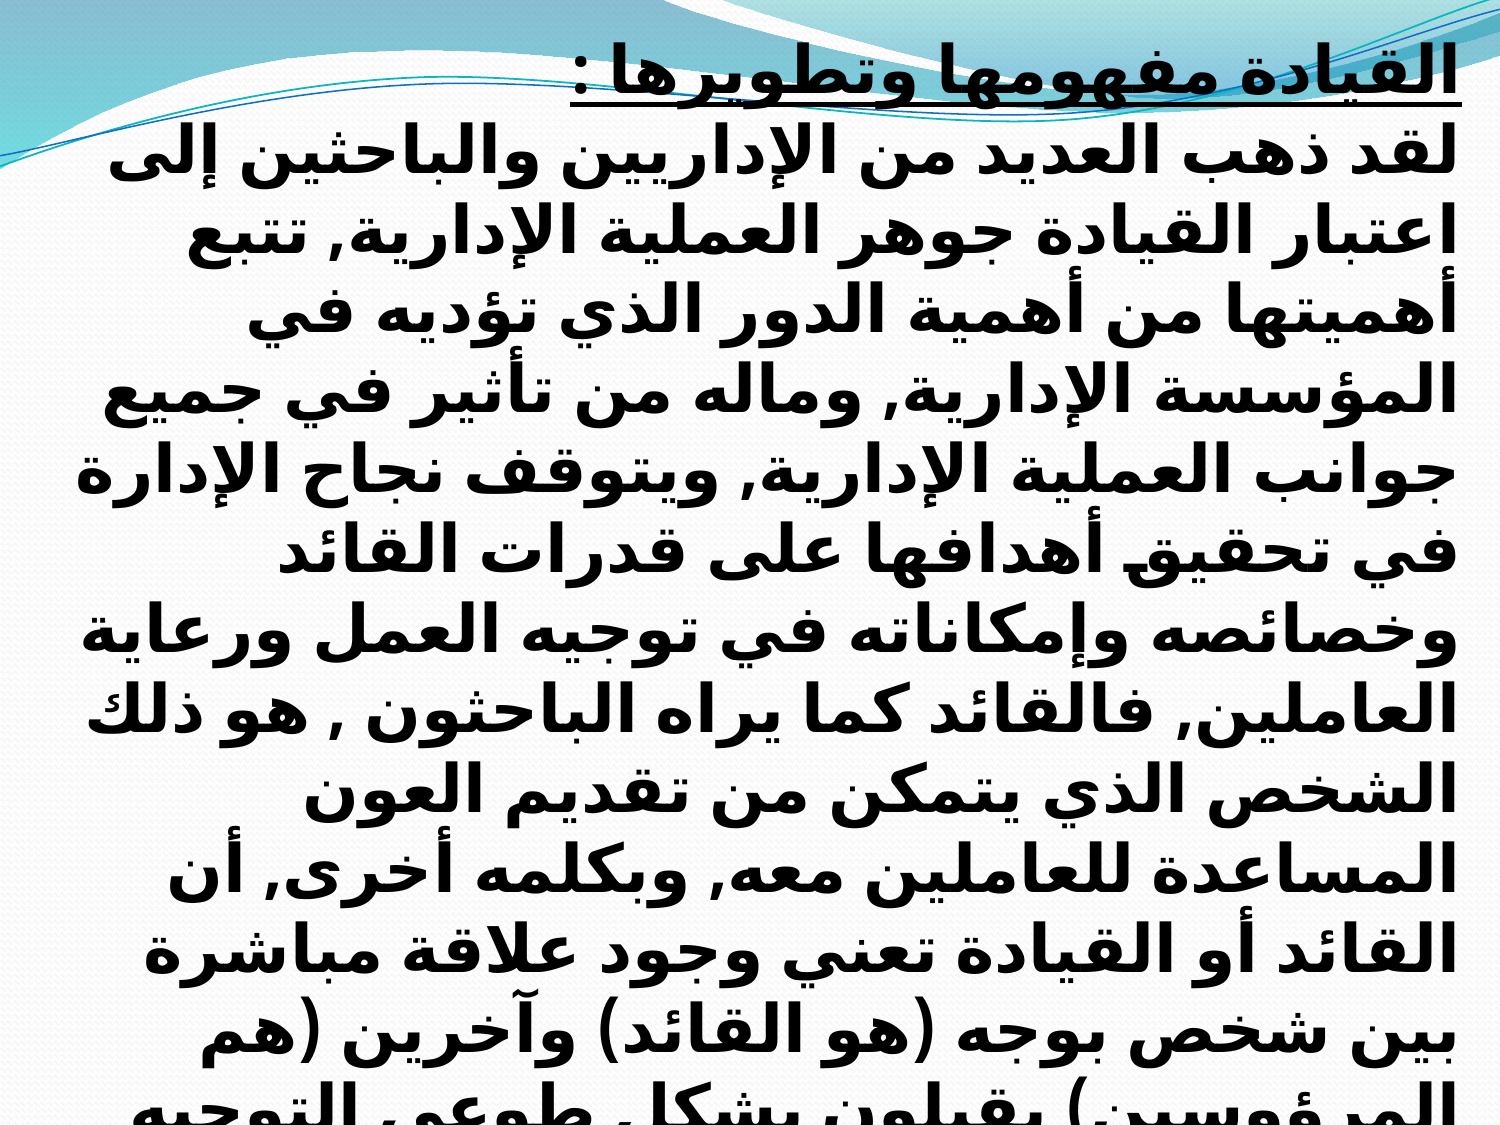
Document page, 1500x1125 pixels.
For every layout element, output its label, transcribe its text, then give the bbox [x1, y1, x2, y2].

text_box القيادة مفهومها وتطويرها : لقد ذهب العديد من الإداريين والباحثين إلى اعتبار القيادة جوهر العملية الإدارية, تتبع أهميتها من أهمية الدور الذي تؤديه في المؤسسة الإدارية, وماله من تأثير في جميع جوانب العملية الإدارية, ويتوقف نجاح الإدارة في تحقيق أهدافها على قدرات القائد وخصائصه وإمكاناته في توجيه العمل ورعاية العاملين, فالقائد كما يراه الباحثون , هو ذلك الشخص الذي يتمكن من تقديم العون المساعدة للعاملين معه, وبكلمه أخرى, أن القائد أو القيادة تعني وجود علاقة مباشرة بين شخص بوجه (هو القائد) وآخرين (هم المرؤوسين) يقبلون بشكل طوعي التوجيه من أجل بلوغ إغراض معينة. [17, 19, 1477, 1125]
